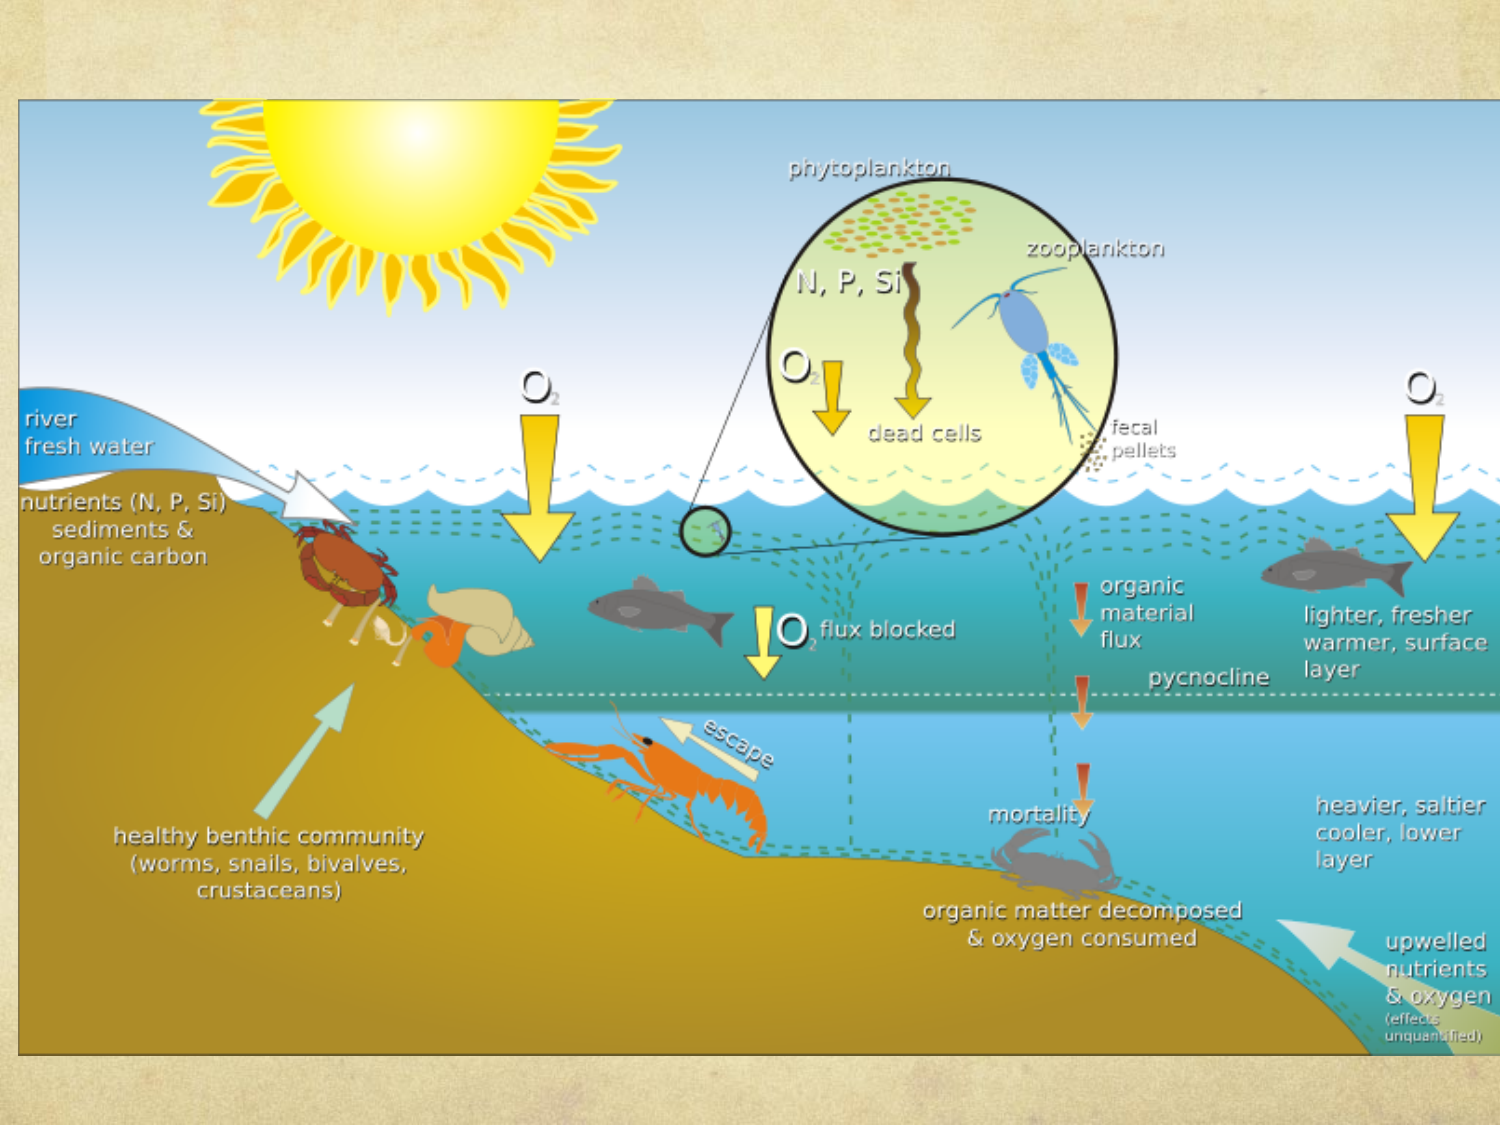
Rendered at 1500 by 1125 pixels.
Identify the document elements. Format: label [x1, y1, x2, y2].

list [0, 98, 1500, 1056]
picture [0, 1056, 1500, 1125]
picture [0, 0, 1500, 98]
